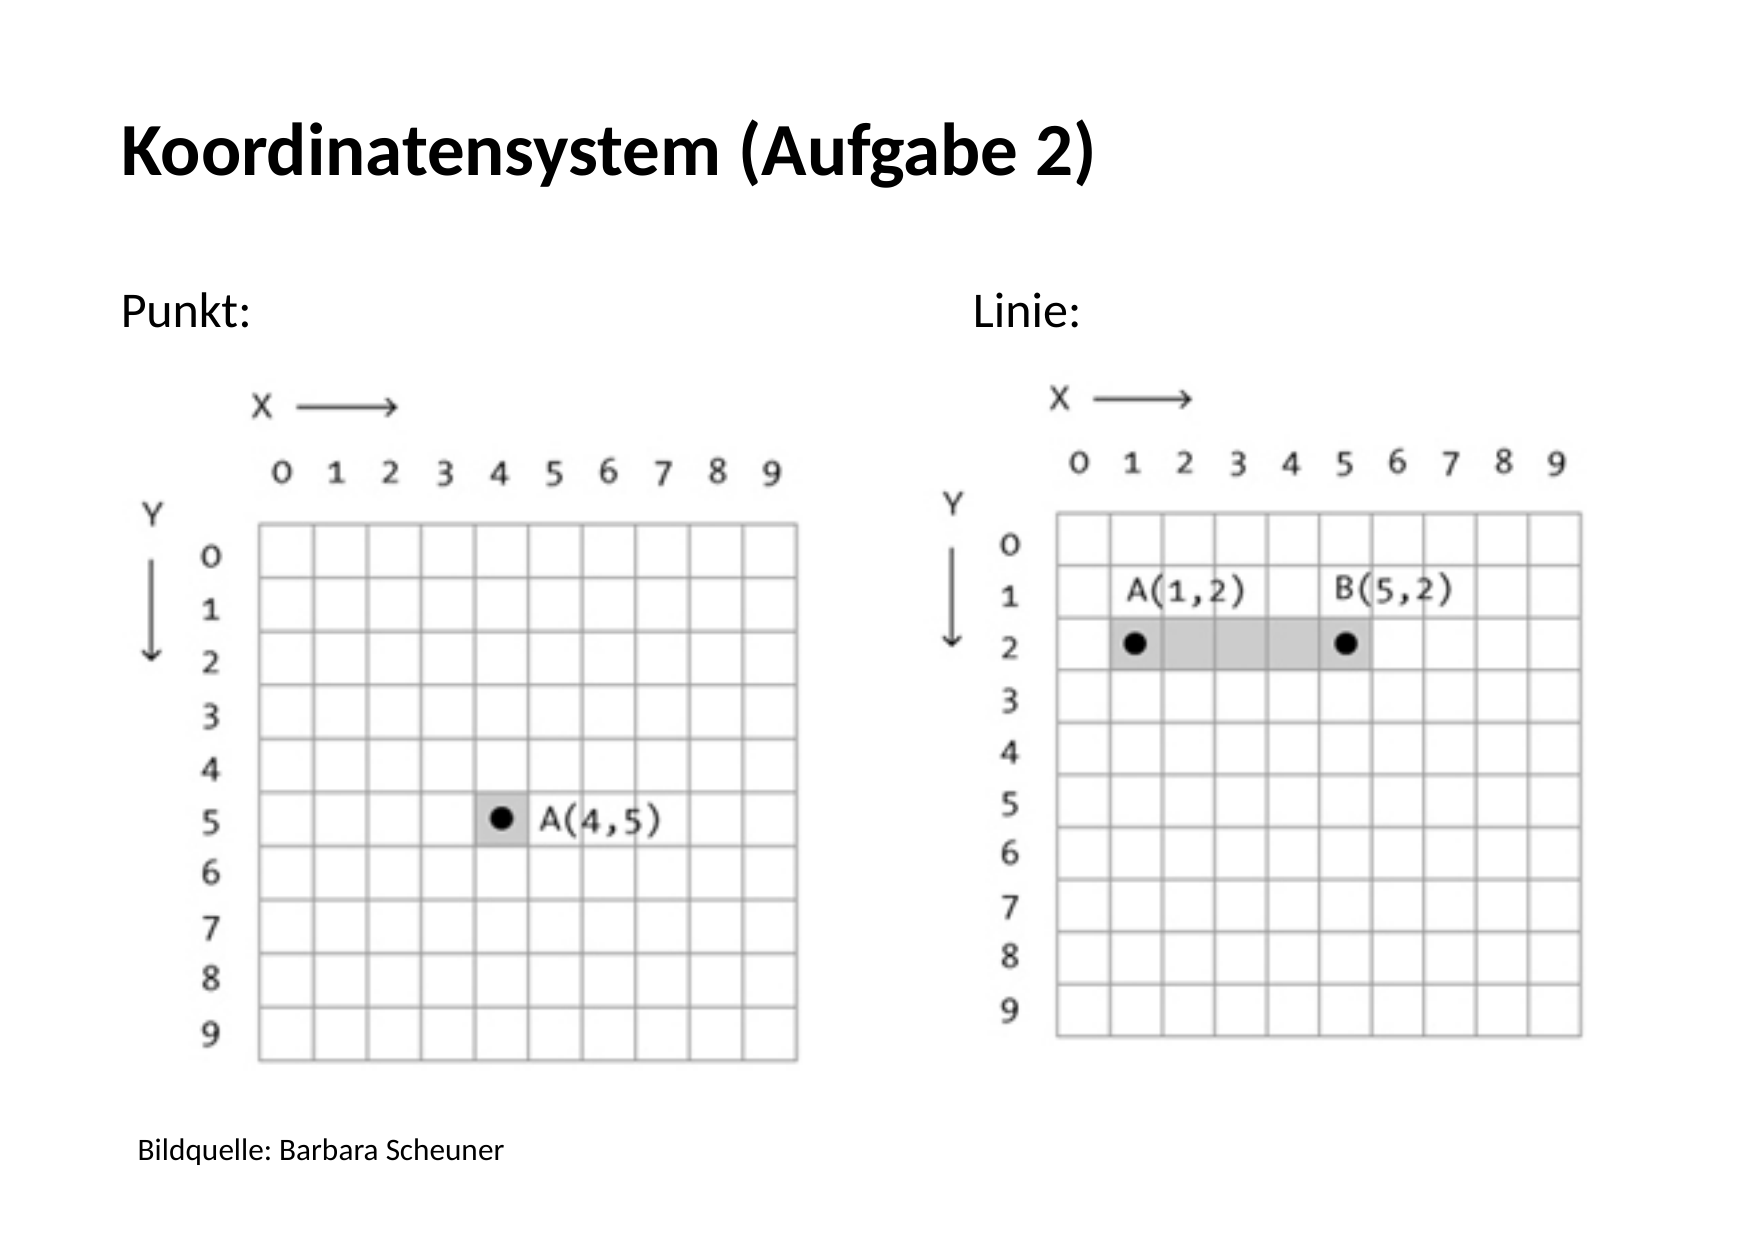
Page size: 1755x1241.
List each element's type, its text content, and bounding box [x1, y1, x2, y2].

text_box Bildquelle: Barbara Scheuner [122, 1122, 521, 1175]
text_box Koordinatensystem (Aufgabe 2) [121, 100, 1586, 184]
text_box Punkt: [120, 277, 462, 361]
picture [918, 360, 1610, 1070]
picture [120, 371, 837, 1082]
text_box Linie: [972, 277, 1315, 358]
